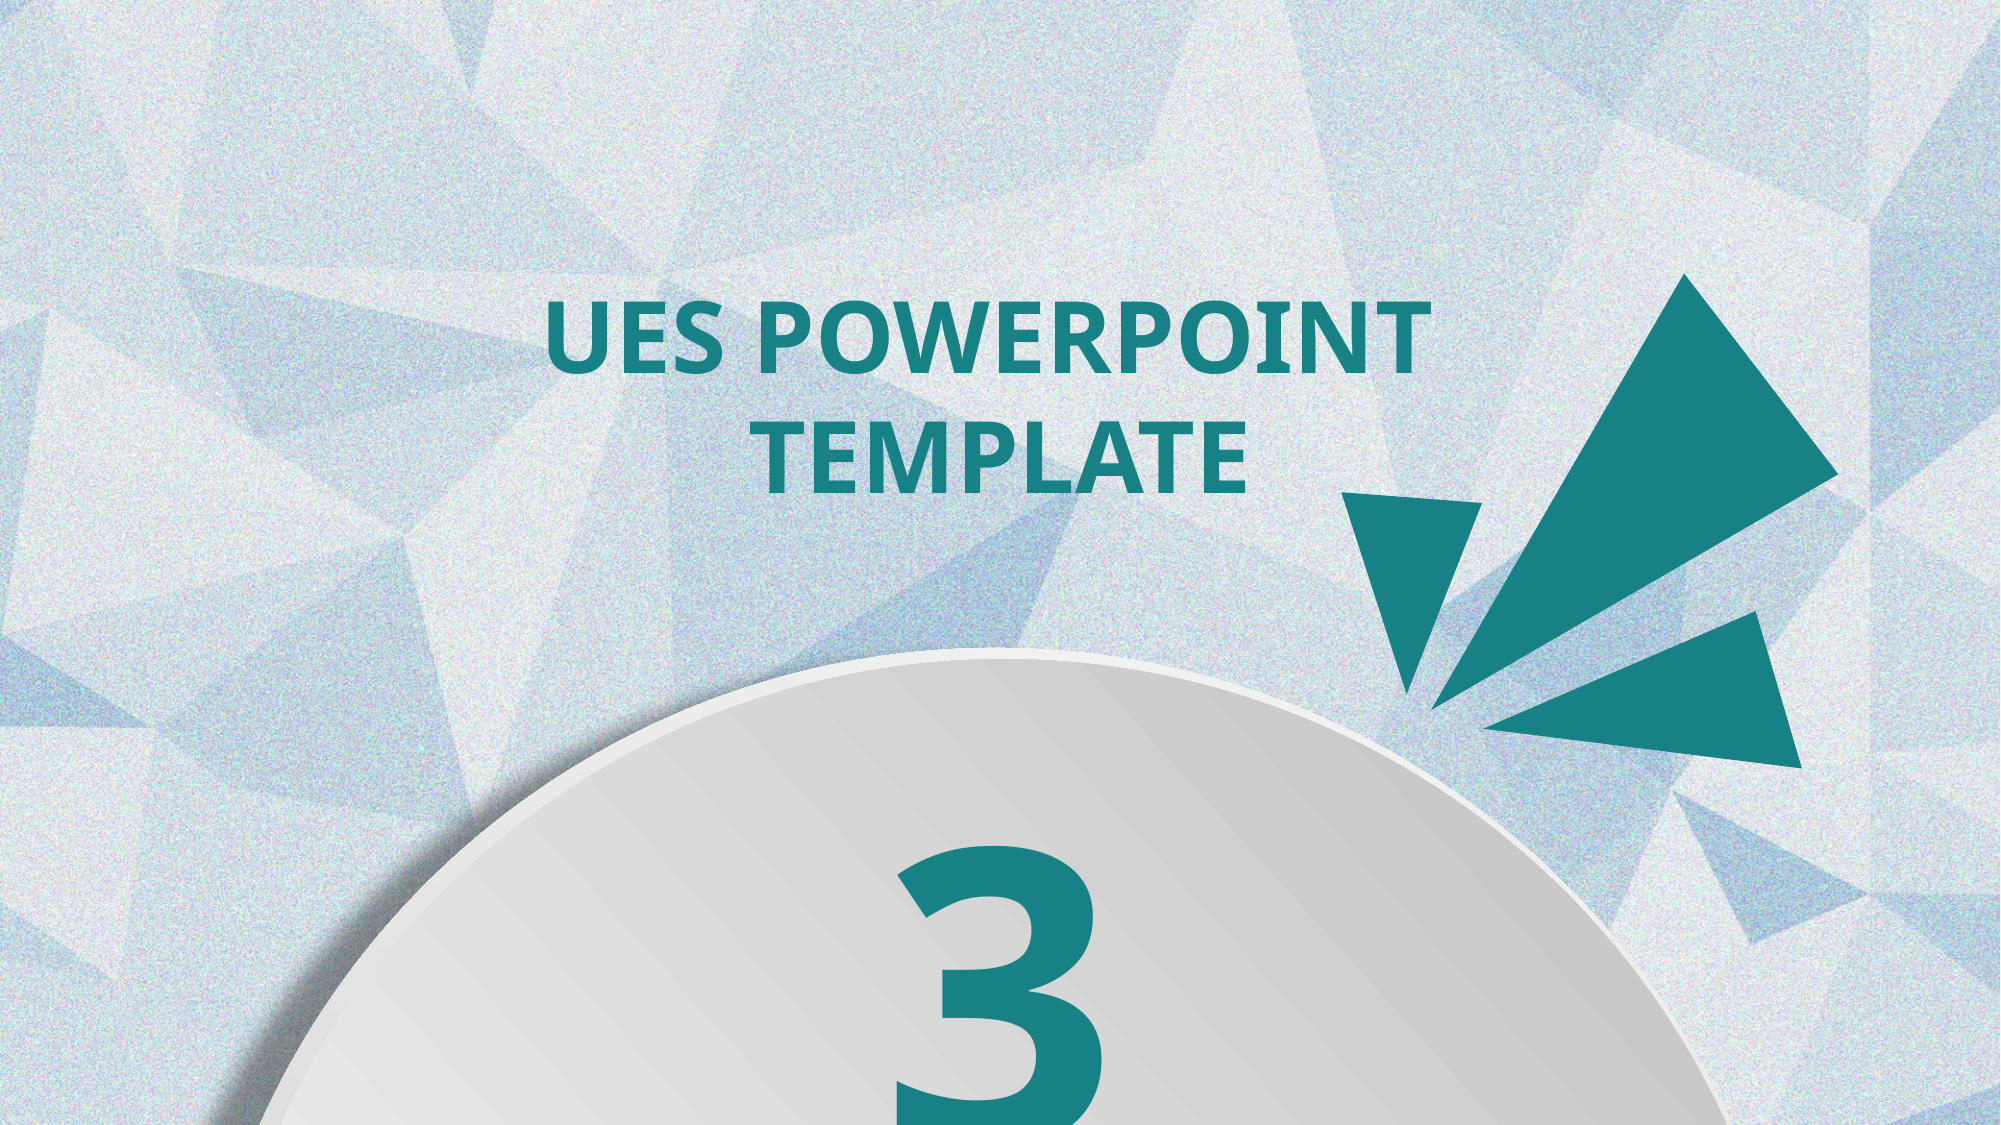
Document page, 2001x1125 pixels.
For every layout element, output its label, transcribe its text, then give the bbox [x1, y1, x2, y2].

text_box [1318, 273, 1839, 777]
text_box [190, 647, 1803, 1125]
picture [0, 0, 2001, 1125]
text_box UES POWERPOINT TEMPLATE [525, 266, 1475, 521]
